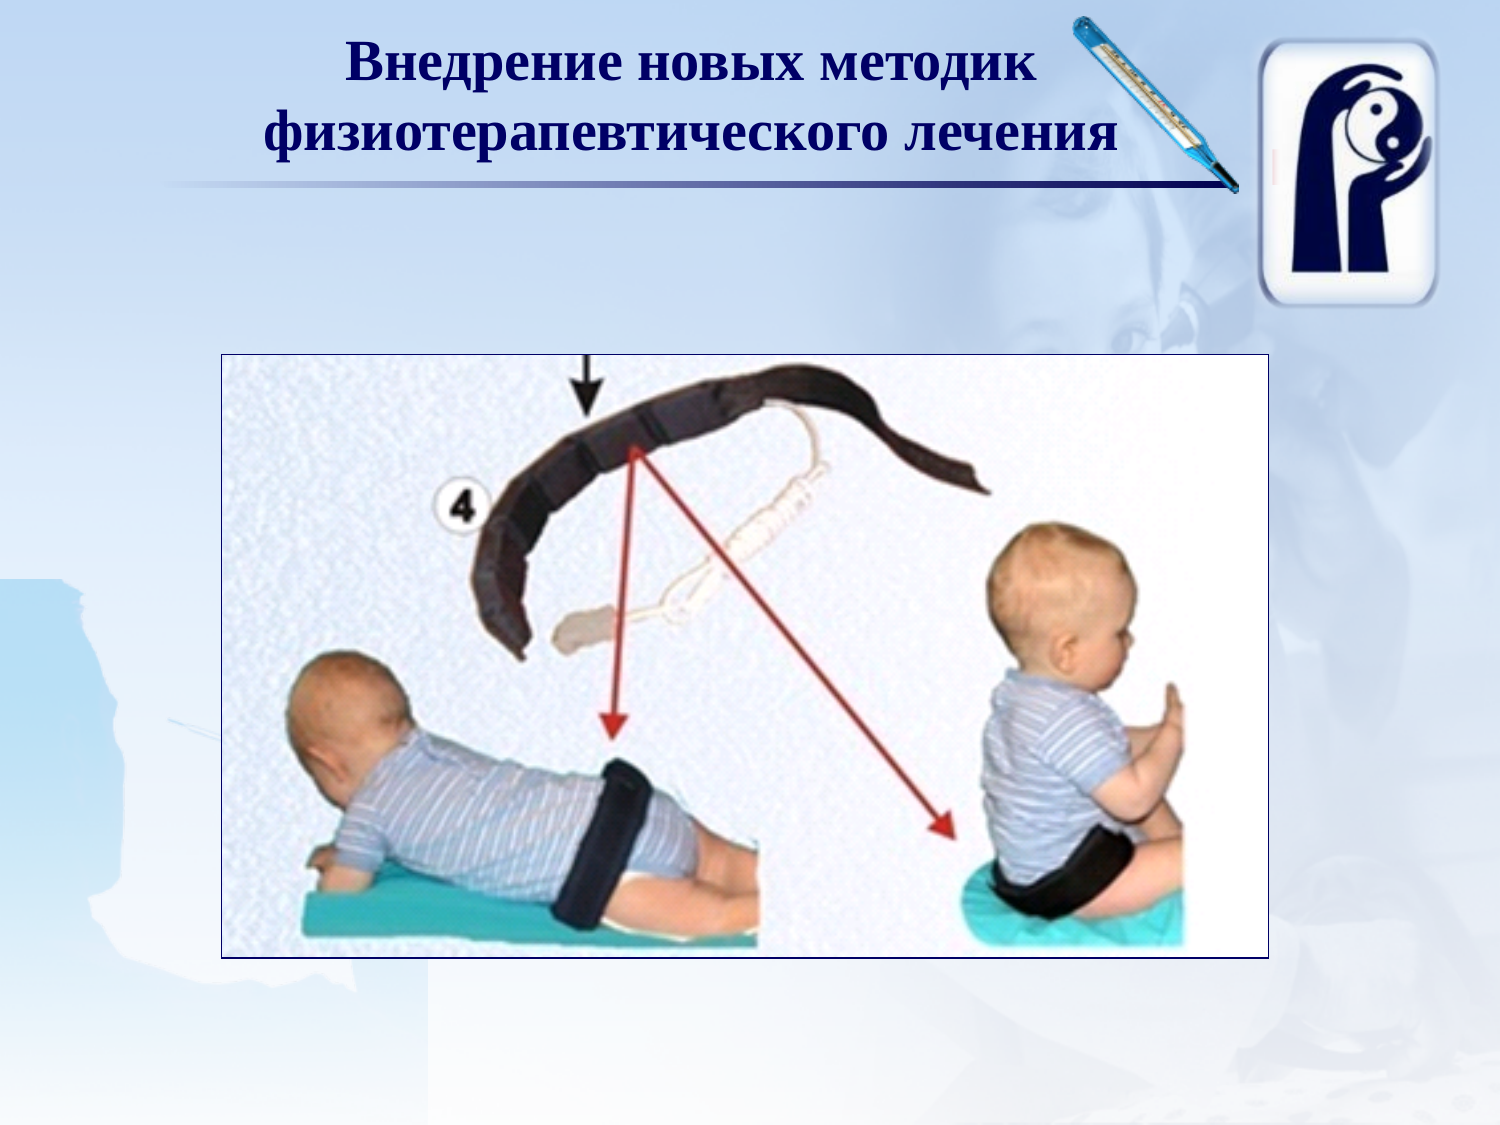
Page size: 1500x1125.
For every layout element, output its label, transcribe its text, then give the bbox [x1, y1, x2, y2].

picture [0, 0, 1500, 1125]
title Внедрение новых методик физиотерапевтического лечения [53, 0, 1329, 185]
